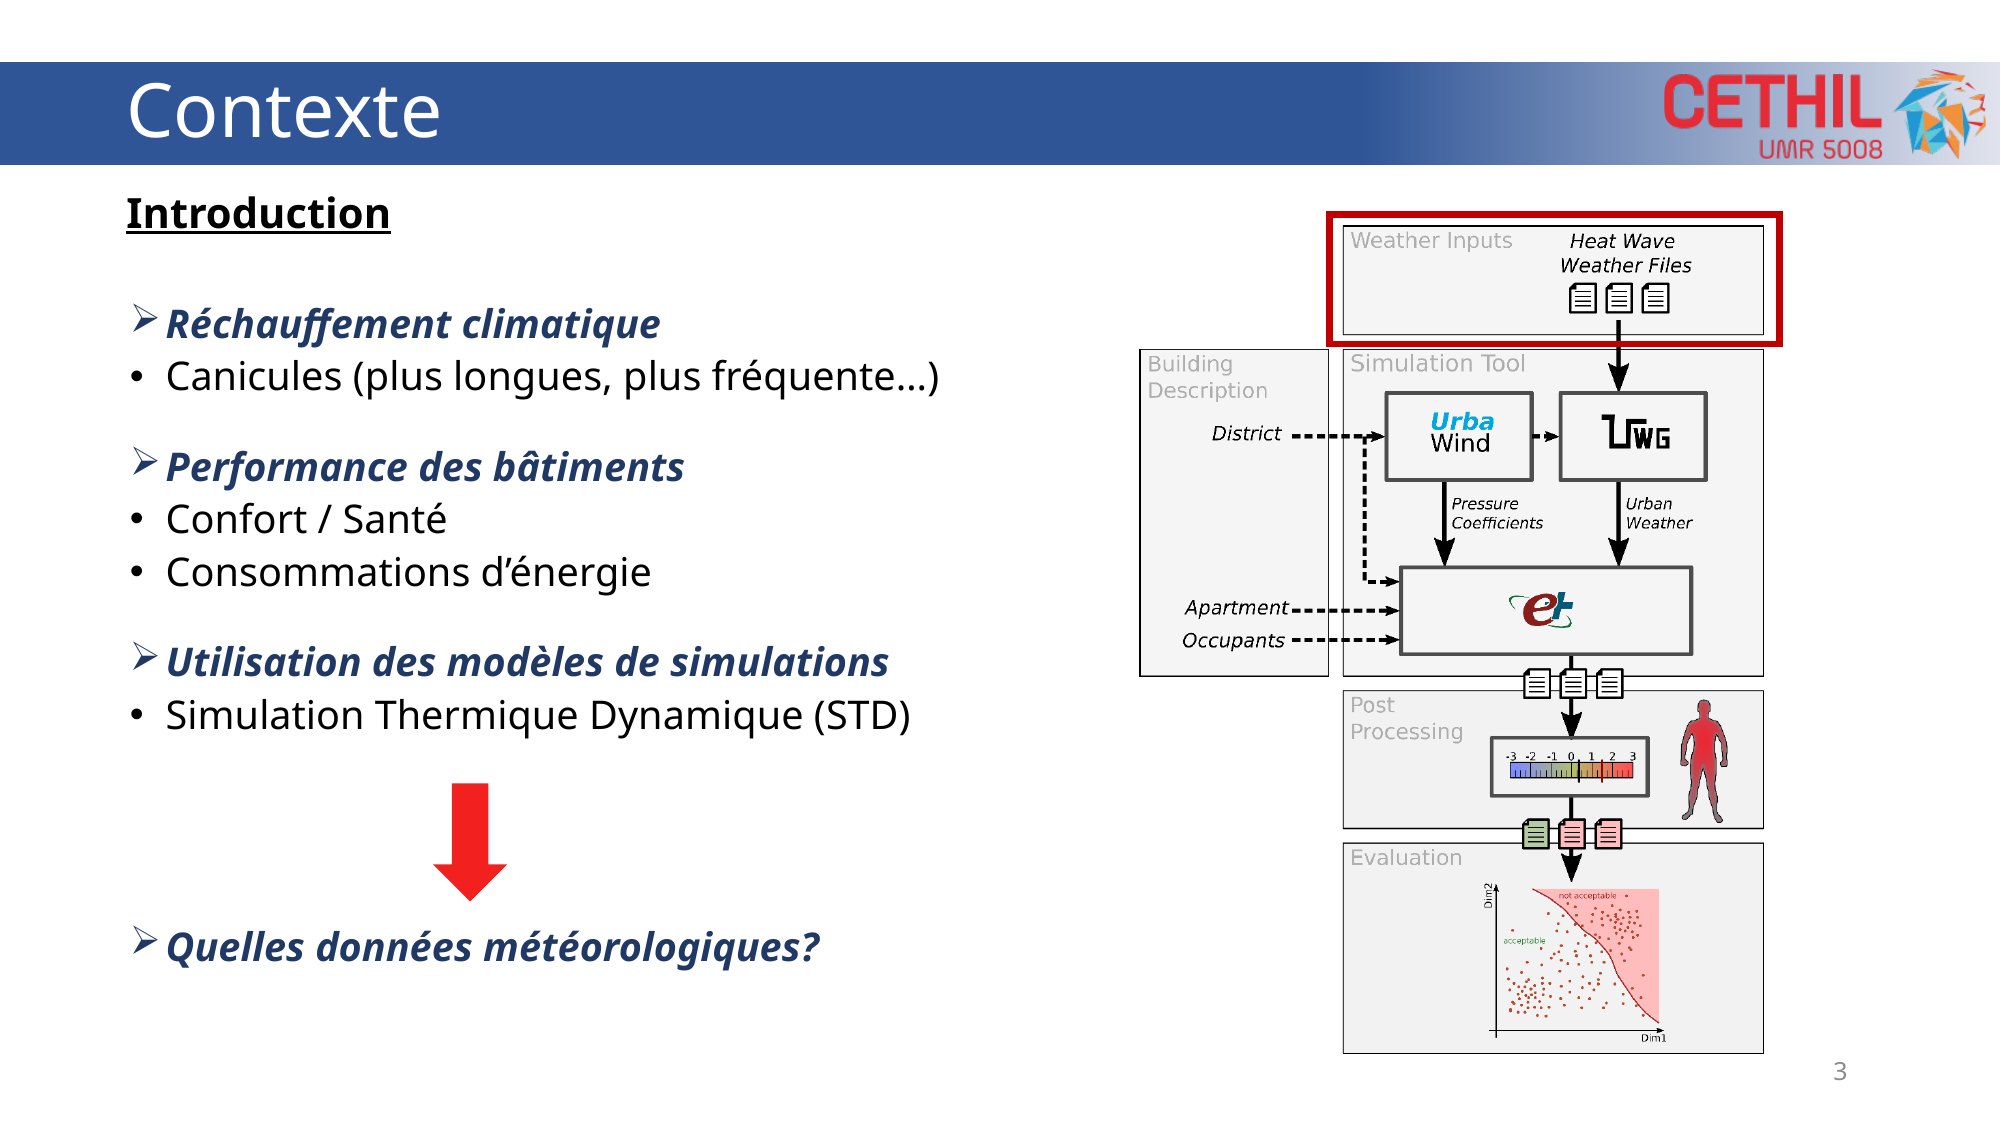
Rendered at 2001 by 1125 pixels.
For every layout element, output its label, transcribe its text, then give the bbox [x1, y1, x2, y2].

text_box [1329, 214, 1781, 345]
list Réchauffement climatique Canicules (plus longues, plus fréquente…) Performance des bâtiments Confort / Santé Consommations d’énergie Utilisation des modèles de simulations Simulation Thermique Dynamique (STD) Quelles données météorologiques? [111, 296, 961, 1014]
text_box [433, 783, 508, 902]
slide_number 3 [1412, 1042, 1863, 1103]
picture [1139, 225, 1765, 1054]
list Introduction [111, 184, 1935, 267]
title Contexte [111, 42, 1937, 185]
